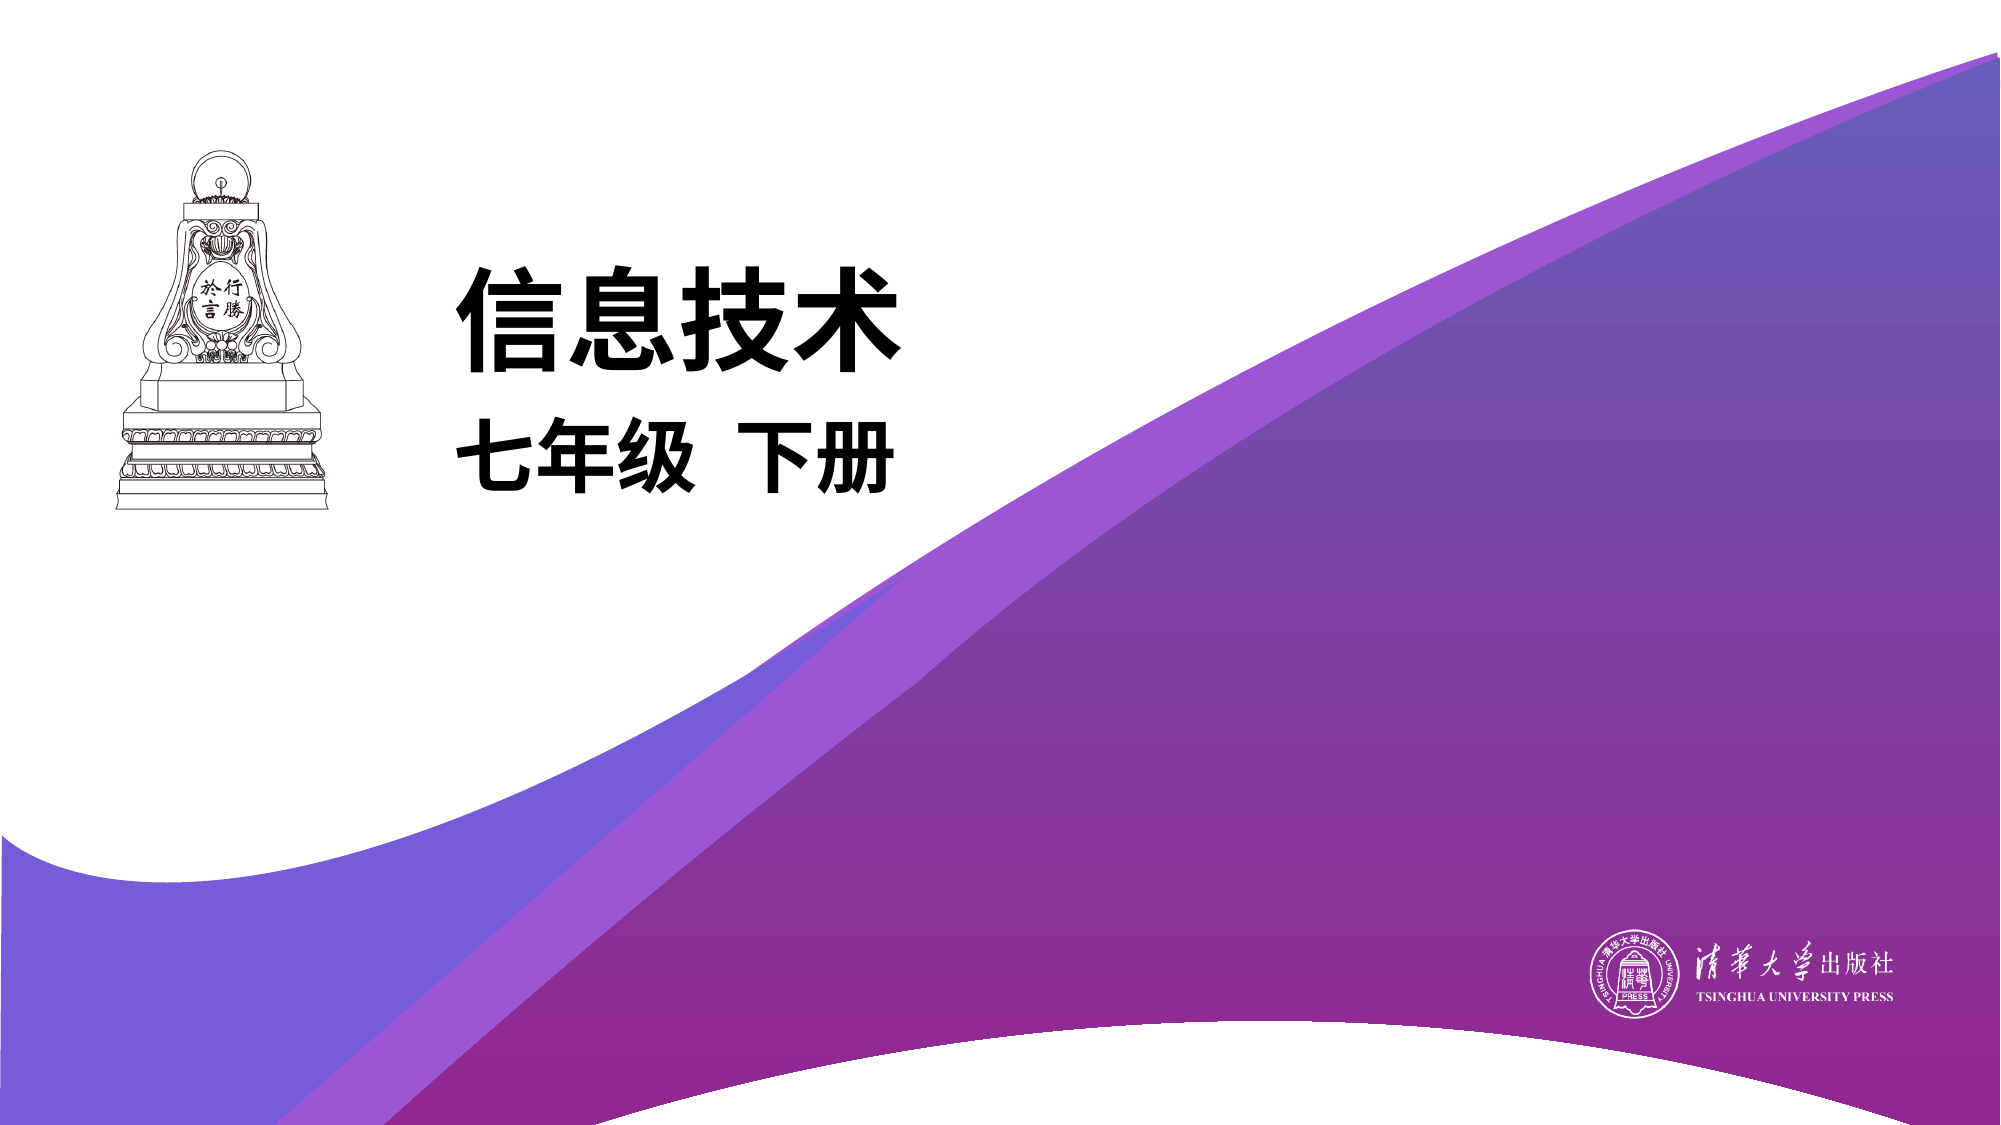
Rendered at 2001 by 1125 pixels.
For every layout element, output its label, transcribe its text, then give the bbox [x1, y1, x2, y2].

picture [1587, 929, 1895, 1019]
text_box 信息技术 七年级 下册 [438, 214, 1524, 512]
picture [101, 139, 338, 516]
